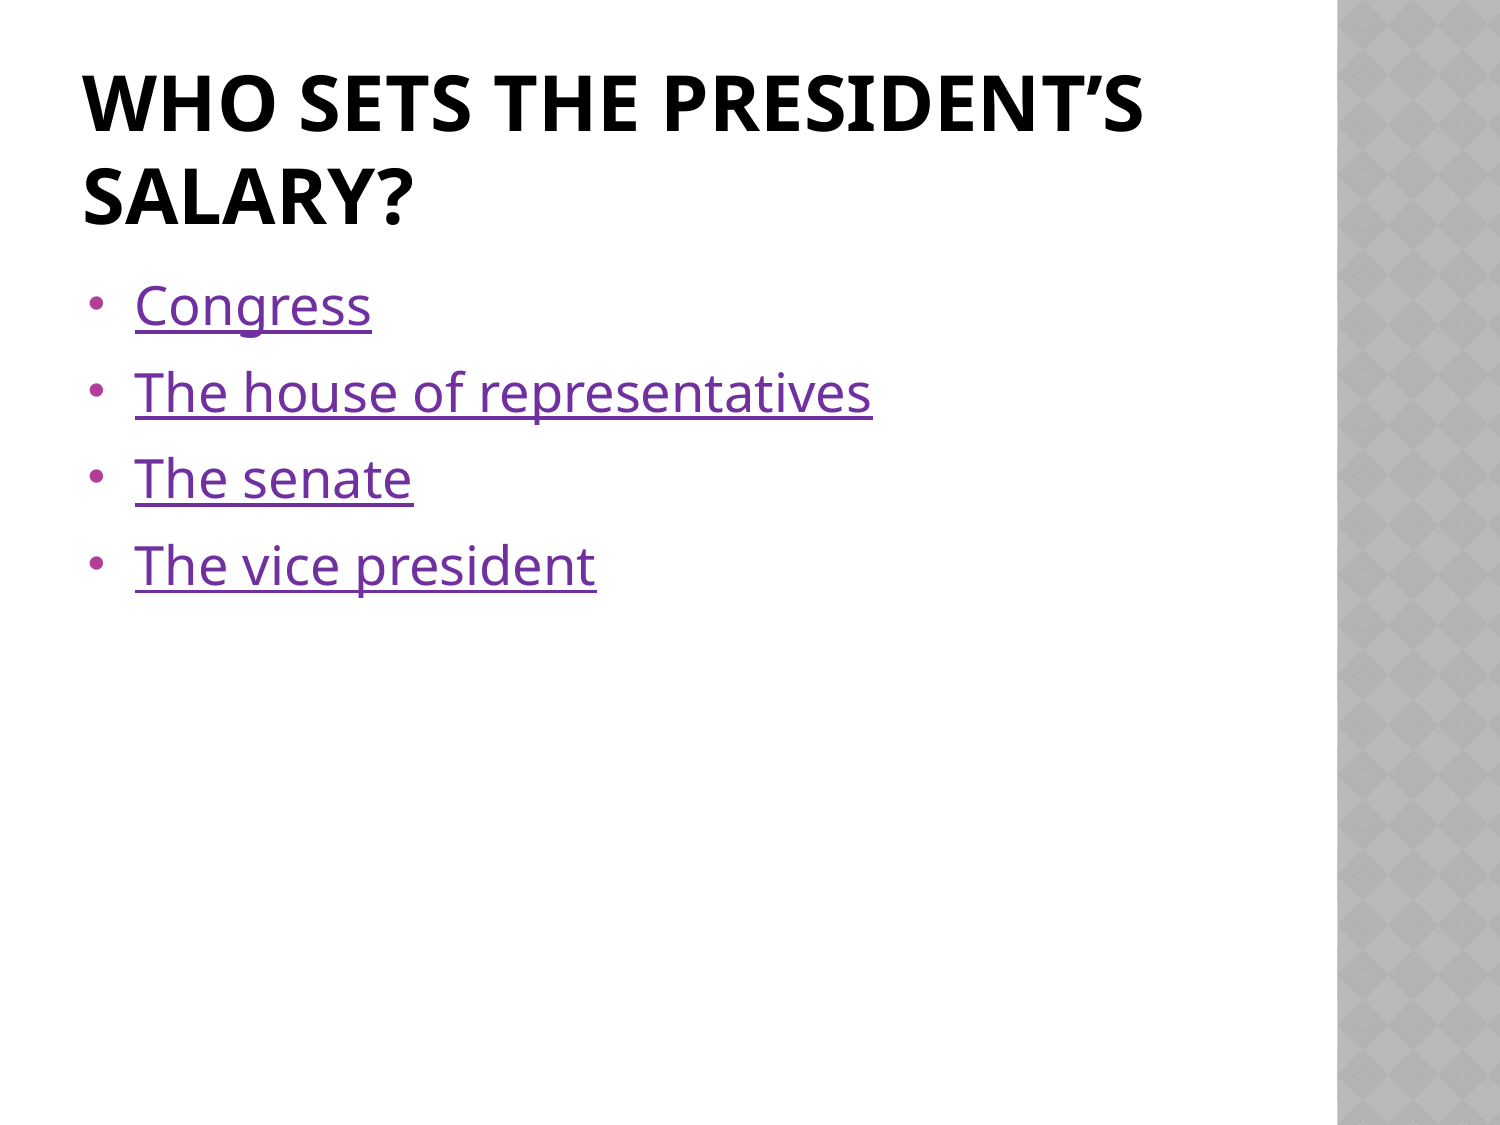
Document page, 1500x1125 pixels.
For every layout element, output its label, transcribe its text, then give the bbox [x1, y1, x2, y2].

title Who sets the president’s salary? [75, 52, 1263, 240]
list Congress The house of representatives The senate The vice president [75, 264, 1263, 1059]
